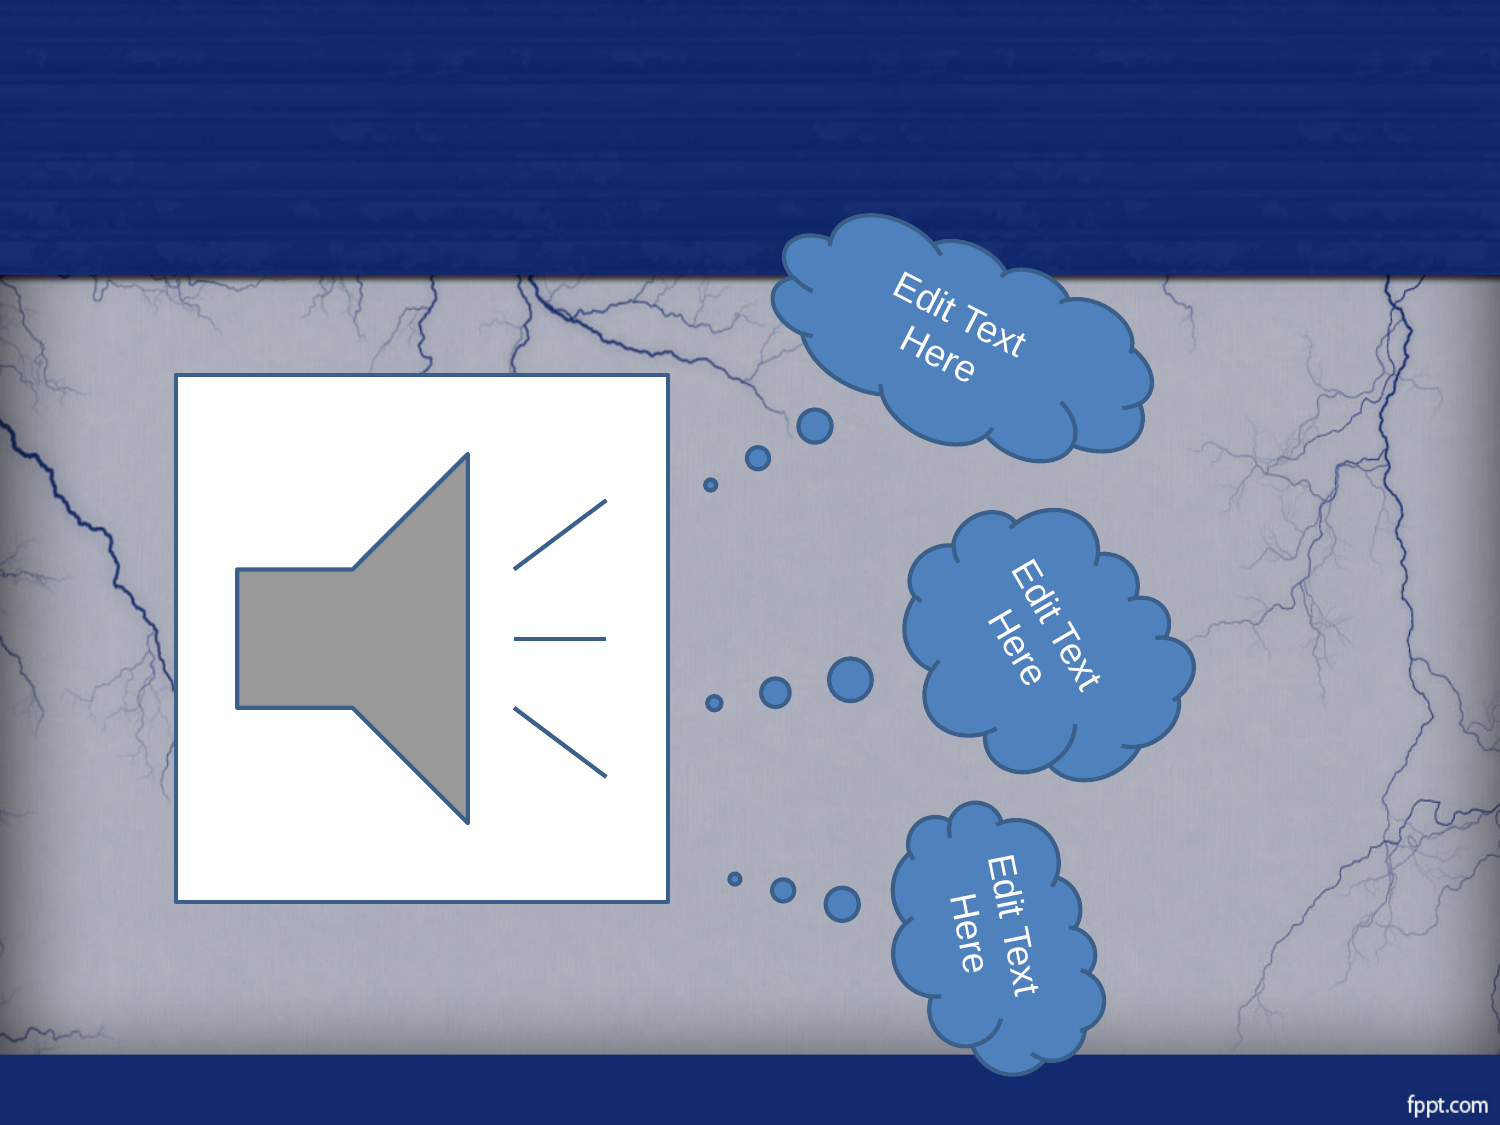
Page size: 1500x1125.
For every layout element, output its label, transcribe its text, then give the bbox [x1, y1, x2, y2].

text_box Edit Text Here [770, 877, 797, 904]
text_box Edit Text Here [770, 213, 1155, 464]
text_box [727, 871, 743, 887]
text_box Edit Text Here [823, 885, 861, 923]
text_box Edit Text Here [705, 694, 724, 713]
text_box [174, 373, 670, 904]
text_box Edit Text Here [759, 676, 792, 710]
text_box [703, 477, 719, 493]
text_box Edit Text Here [902, 507, 1196, 783]
text_box Edit Text Here [744, 445, 772, 472]
text_box Edit Text Here [826, 656, 874, 704]
text_box Edit Text Here [890, 800, 1107, 1077]
picture [0, 0, 1500, 1125]
